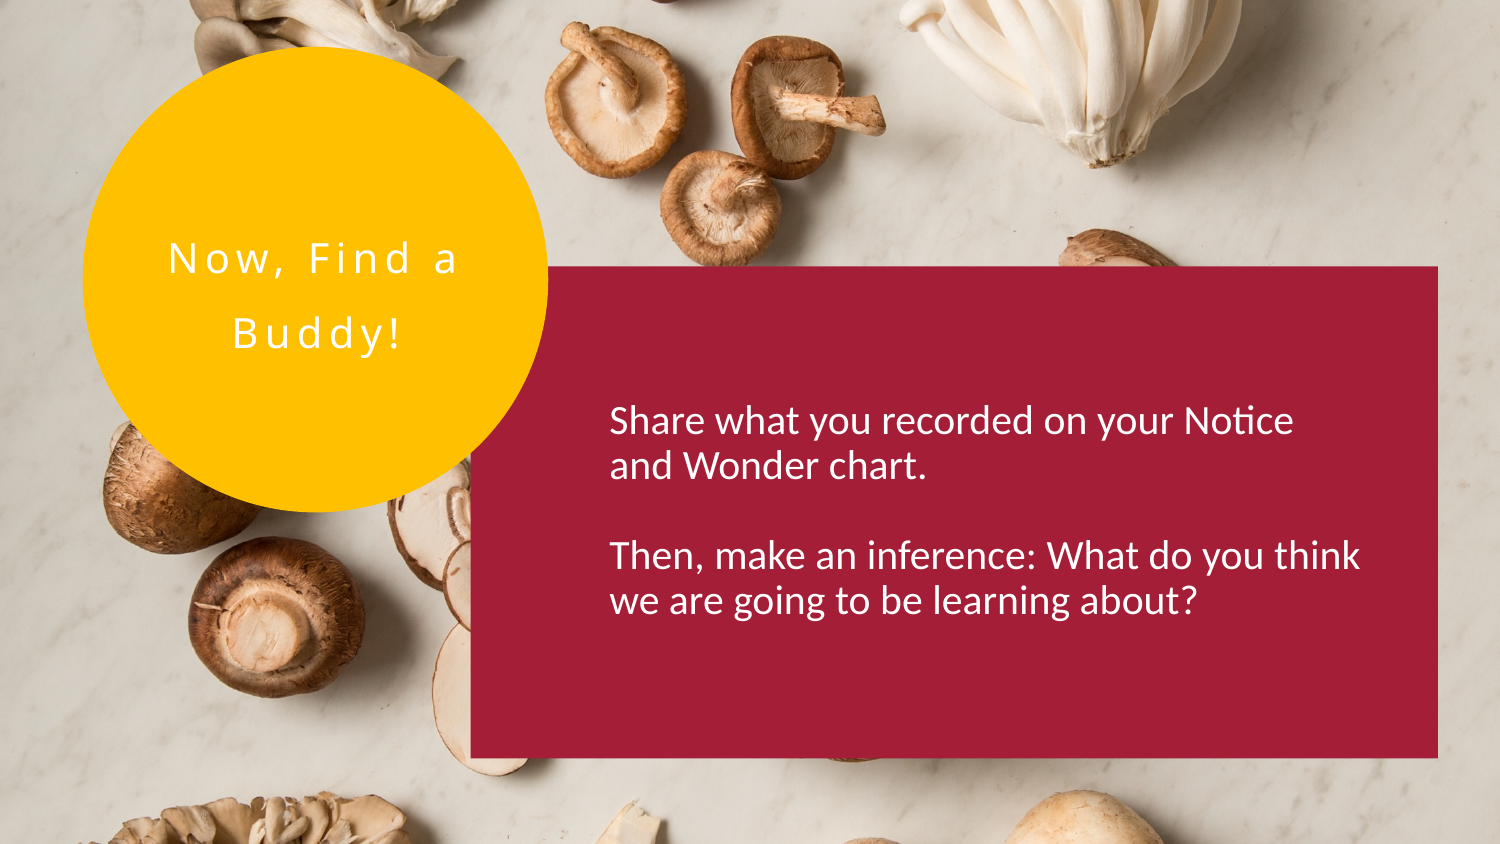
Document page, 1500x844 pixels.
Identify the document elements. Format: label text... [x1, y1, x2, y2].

text_box [80, 44, 551, 515]
picture [0, 0, 1500, 844]
text_box Now, Find a Buddy! [134, 199, 497, 365]
text_box Share what you recorded on your Notice and Wonder chart. Then, make an inference: What do you think we are going to be learning about? [594, 391, 1378, 666]
text_box [469, 264, 1440, 760]
